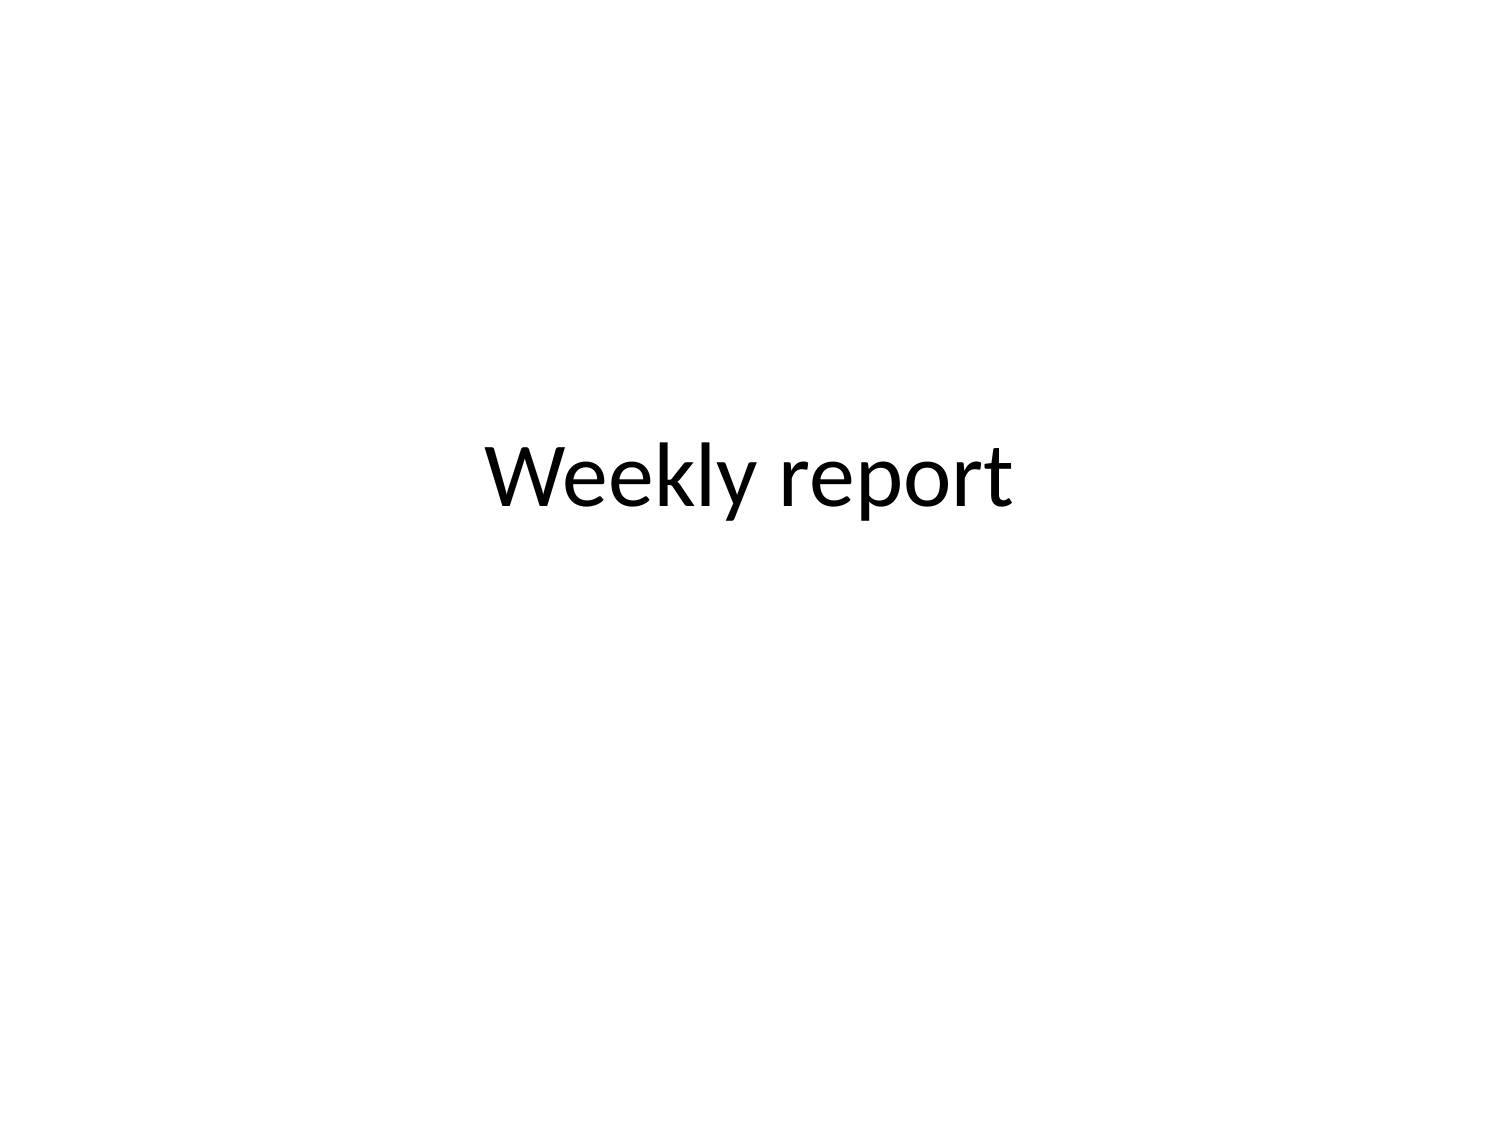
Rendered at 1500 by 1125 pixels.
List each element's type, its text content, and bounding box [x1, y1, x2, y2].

title Weekly report [112, 349, 1388, 591]
